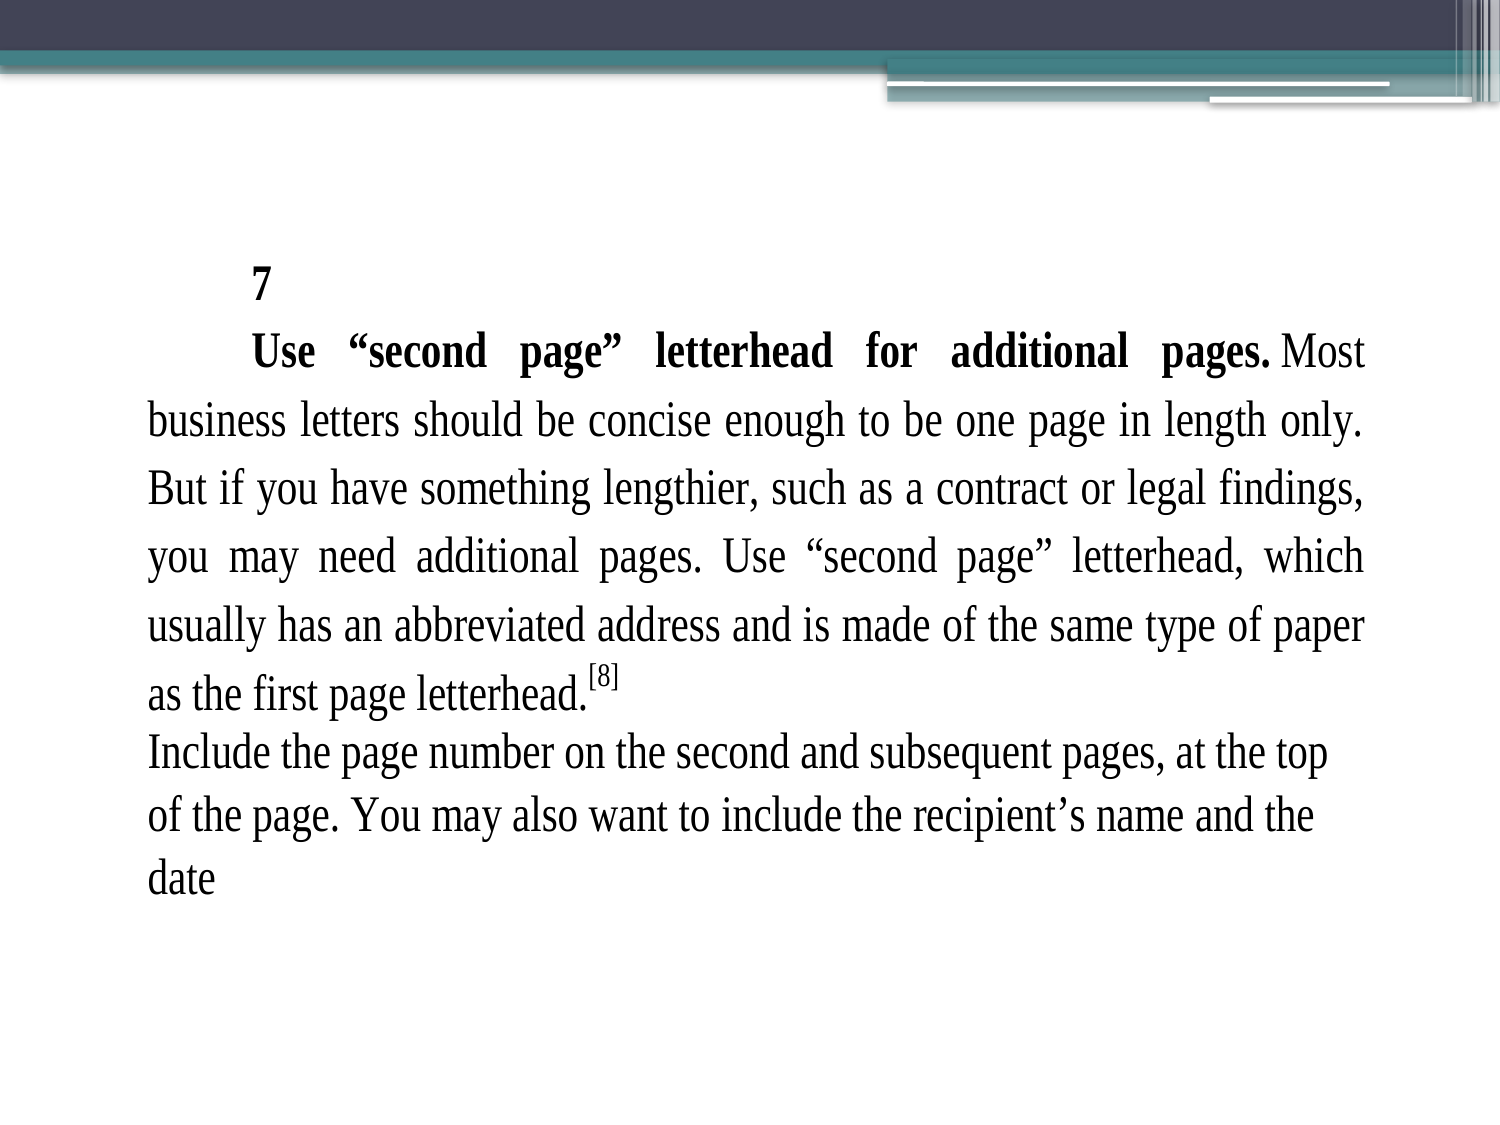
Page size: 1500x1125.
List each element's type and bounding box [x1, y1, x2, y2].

list [147, 243, 1365, 941]
